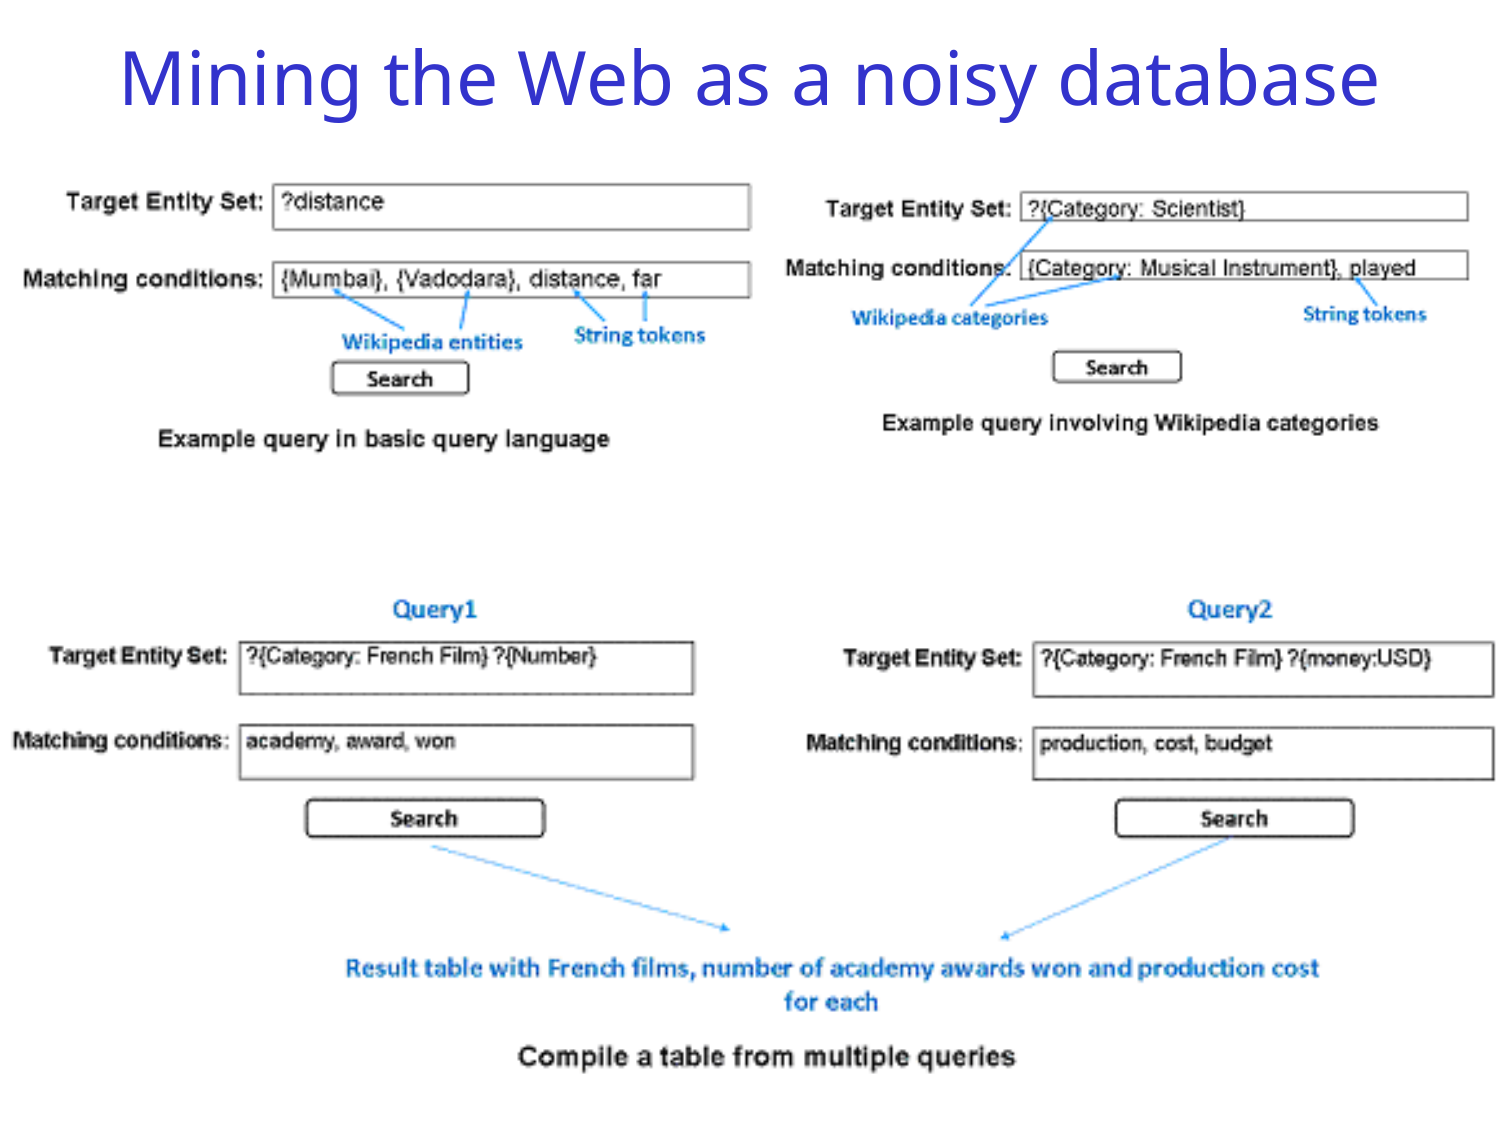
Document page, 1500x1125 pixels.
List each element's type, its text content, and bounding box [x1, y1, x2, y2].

picture [2, 572, 1498, 1092]
title Mining the Web as a noisy database [37, 29, 1463, 121]
picture [0, 174, 1486, 466]
